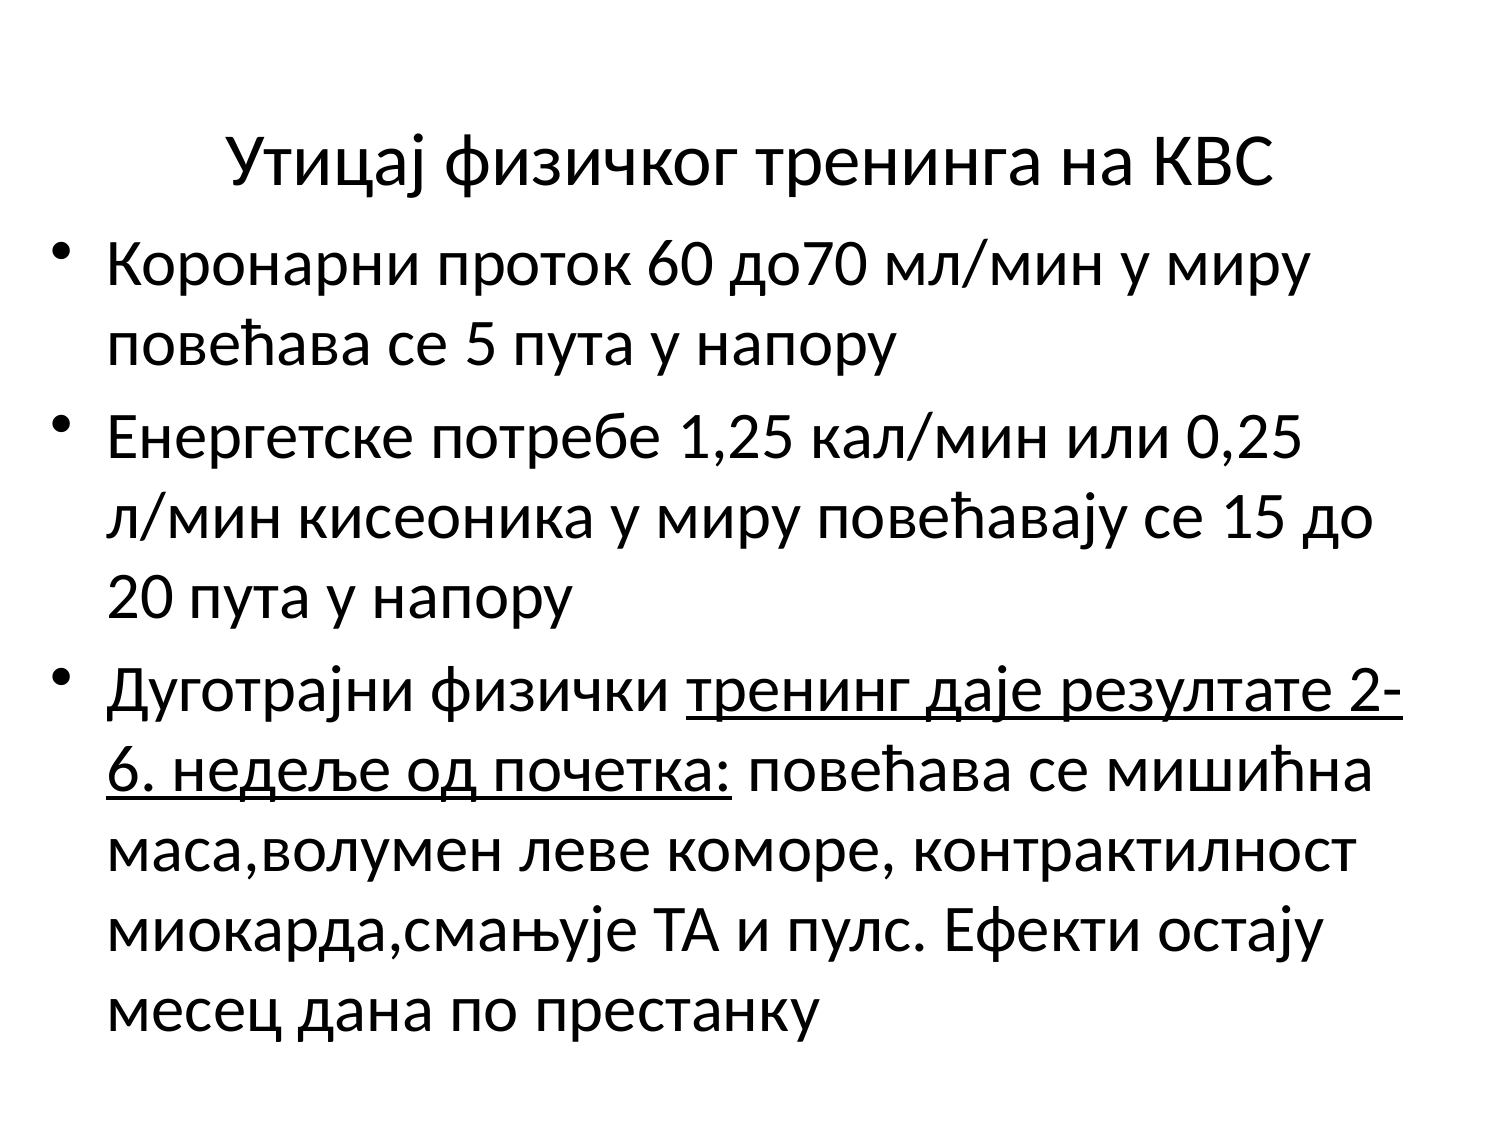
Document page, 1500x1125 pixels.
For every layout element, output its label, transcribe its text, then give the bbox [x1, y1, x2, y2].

title Утицај физичког тренинга на КВС [41, 45, 1459, 208]
list Коронарни проток 60 до70 мл/мин у миру повећава се 5 пута у напору Енергетске потребе 1,25 кал/мин или 0,25 л/мин кисеоника у миру повећавају се 15 до 20 пута у напору Дуготрајни физички тренинг даје резултате 2-6. недеље од почетка: повећава се мишићна маса,волумен леве коморе, контрактилност миокарда,смањује ТА и пулс. Ефекти остају месец дана по престанку [35, 210, 1425, 1005]
